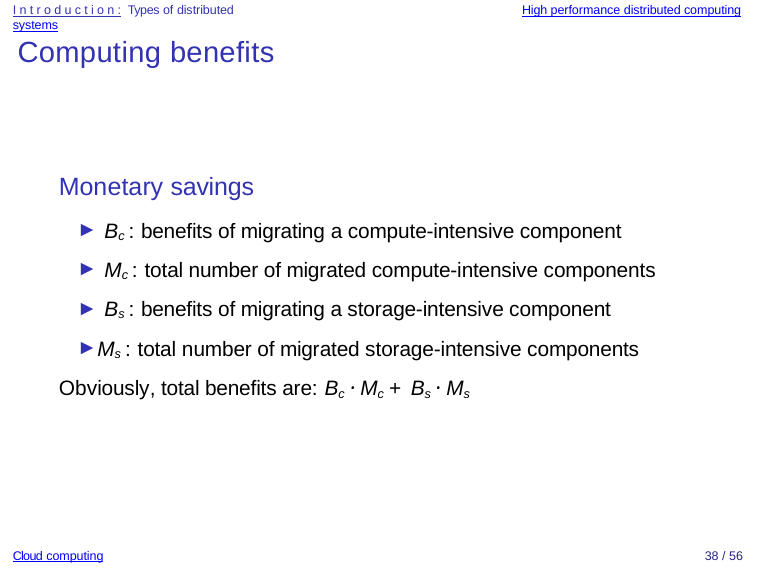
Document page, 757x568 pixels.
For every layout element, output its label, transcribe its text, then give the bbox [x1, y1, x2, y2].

text_box Introduction: Types of distributed systems [10, 0, 247, 33]
text_box High performance distributed computing [520, 0, 745, 18]
text_box Computing benefits [15, 30, 278, 69]
text_box Cloud computing [10, 546, 109, 563]
slide_number 38 / 56 [698, 546, 745, 568]
text_box Monetary savings Bc : benefits of migrating a compute-intensive component Mc : total number of migrated compute-intensive components Bs : benefits of migrating a storage-intensive component Ms : total number of migrated storage-intensive components Obviously, total benefits are: Bc · Mc + Bs · Ms [52, 167, 668, 401]
